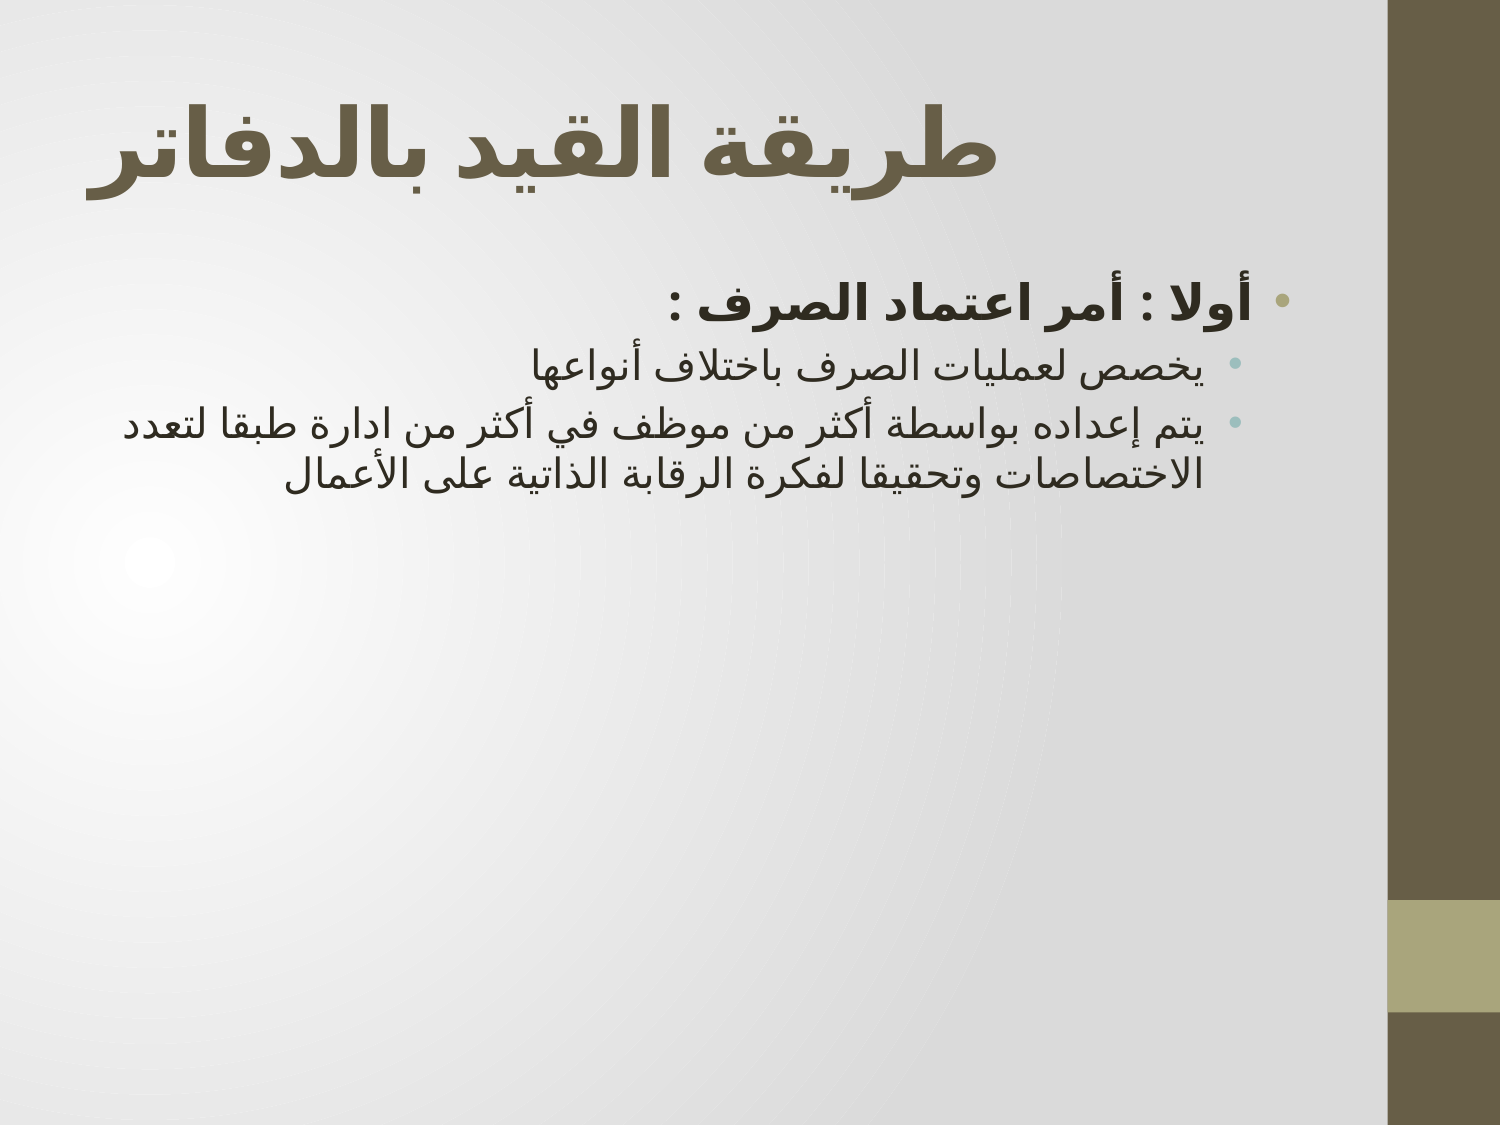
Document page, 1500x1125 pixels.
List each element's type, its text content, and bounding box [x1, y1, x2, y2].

title طريقة القيد بالدفاتر [75, 45, 1325, 233]
list أولا : أمر اعتماد الصرف : يخصص لعمليات الصرف باختلاف أنواعها يتم إعداده بواسطة أكثر من موظف في أكثر من ادارة طبقا لتعدد الاختصاصات وتحقيقا لفكرة الرقابة الذاتية على الأعمال [75, 262, 1325, 1050]
